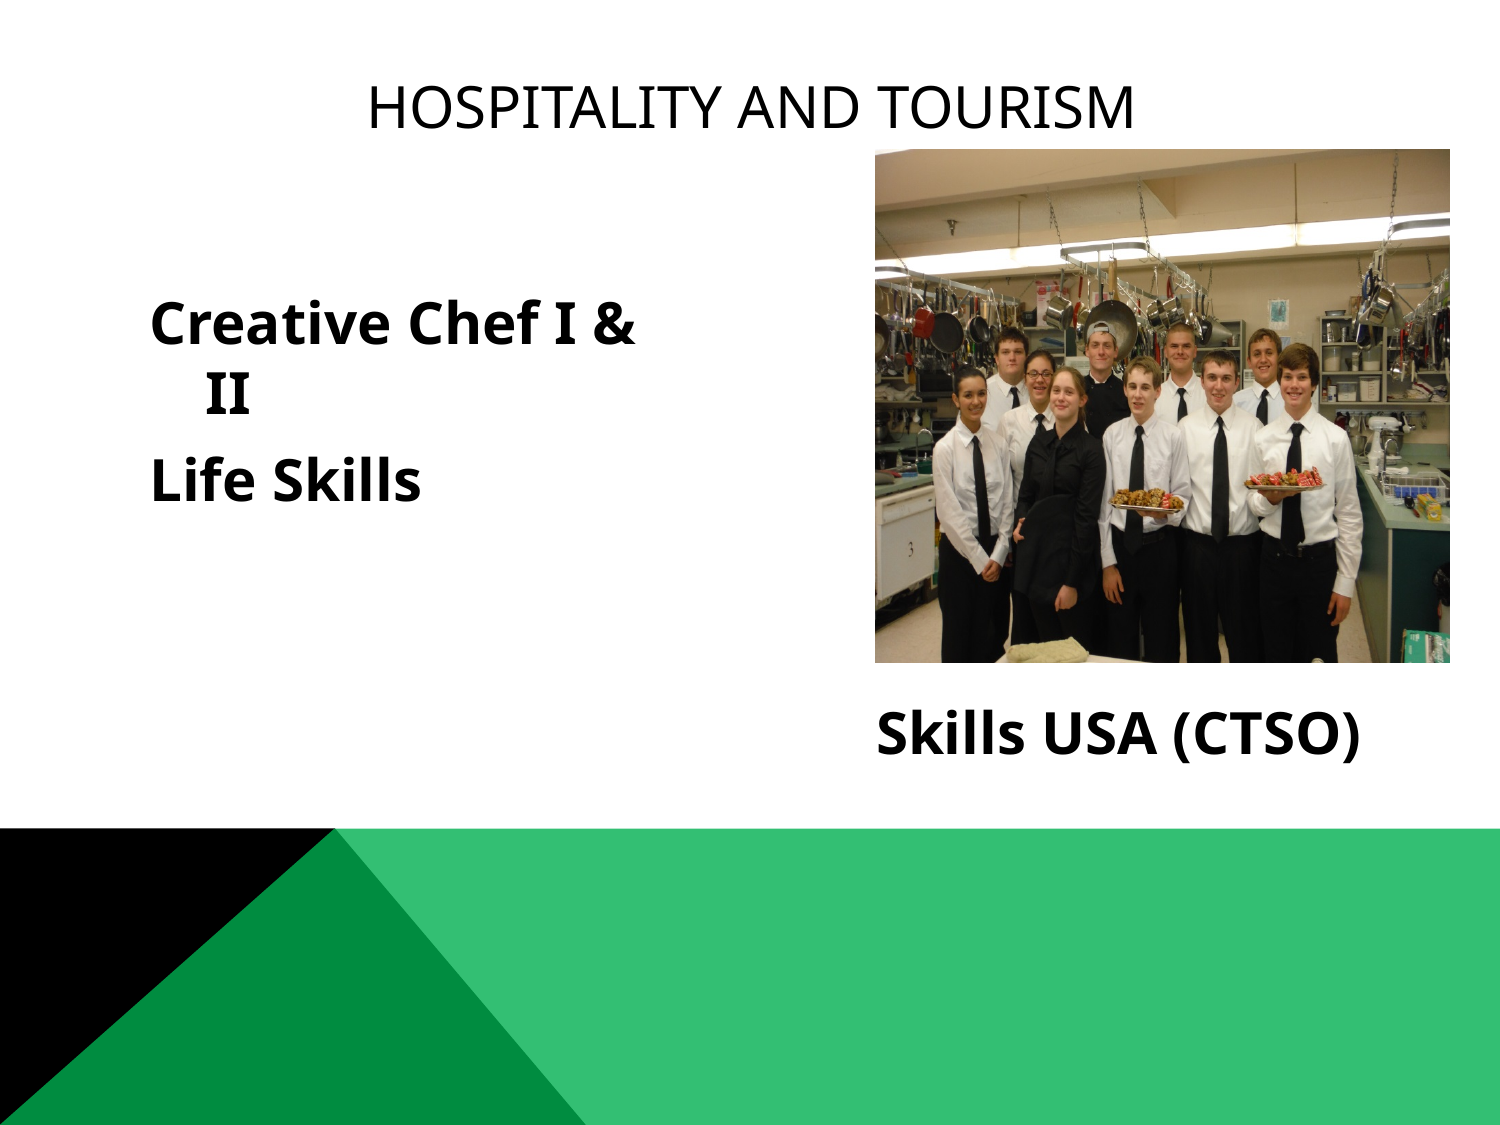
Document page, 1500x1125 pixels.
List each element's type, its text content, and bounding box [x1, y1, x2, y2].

text_box Skills USA (CTSO) [749, 688, 1488, 774]
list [874, 149, 1451, 663]
title Hospitality and Tourism [135, 60, 1369, 150]
list Creative Chef I & II Life Skills [134, 279, 660, 790]
